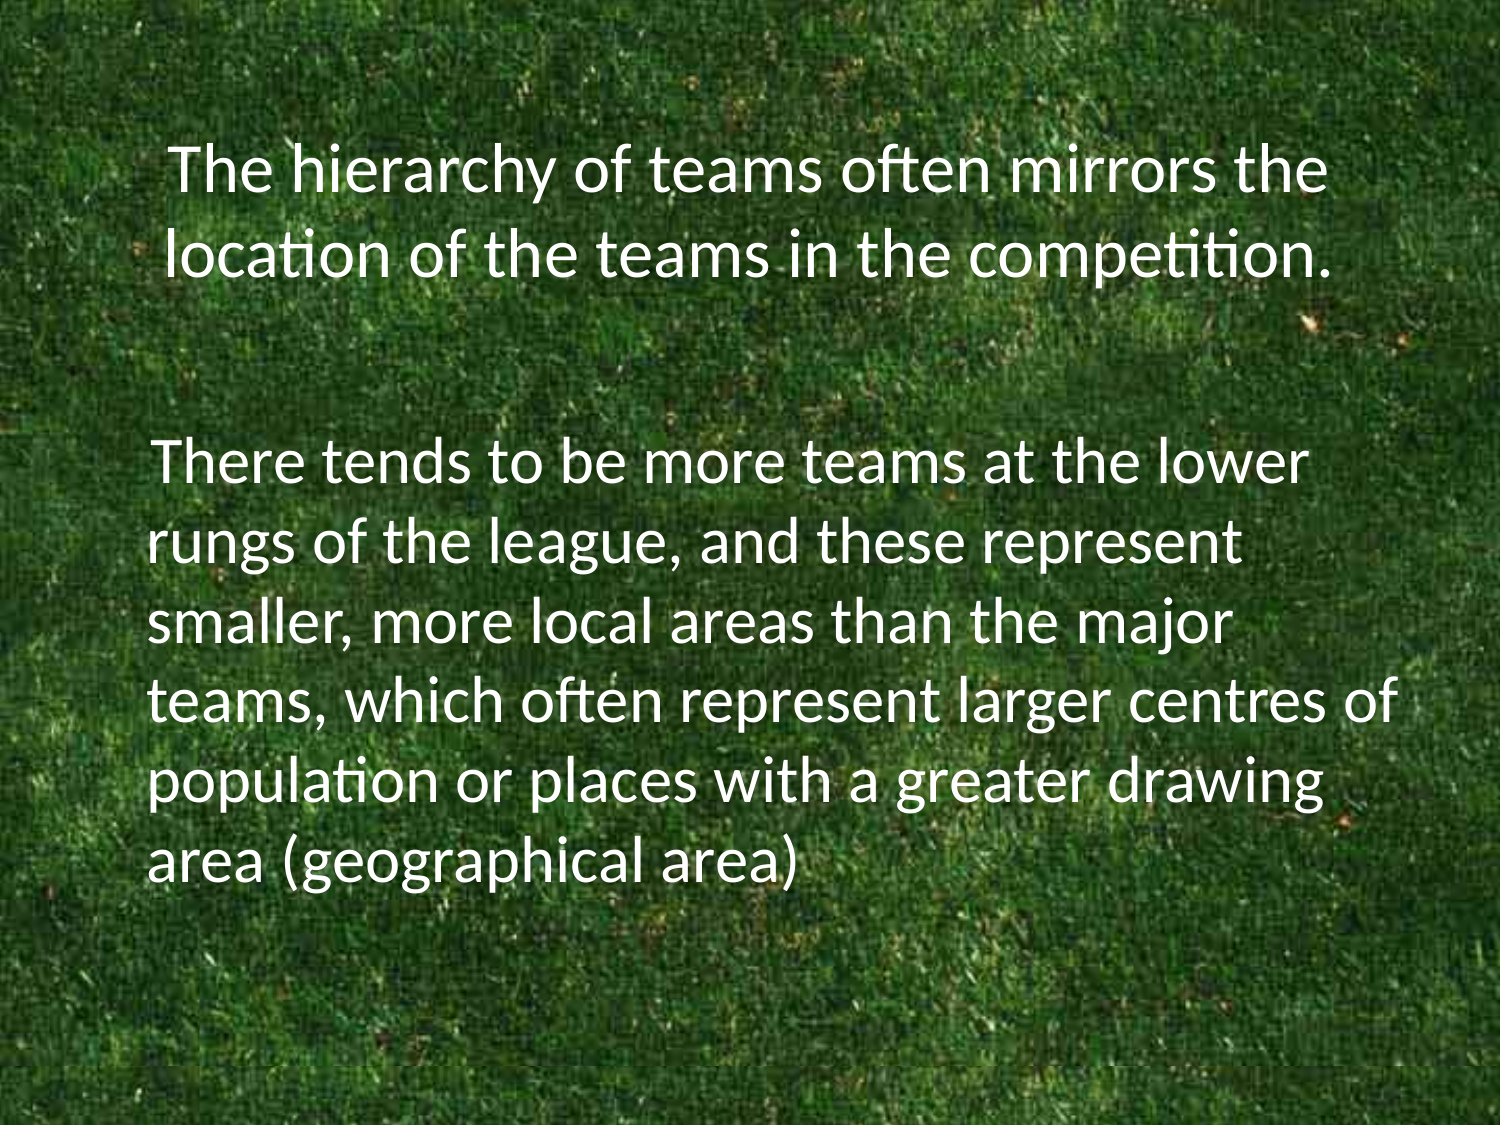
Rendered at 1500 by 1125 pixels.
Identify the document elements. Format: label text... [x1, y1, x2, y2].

picture [0, 0, 1500, 1125]
title The hierarchy of teams often mirrors the location of the teams in the competition. [75, 113, 1425, 301]
list There tends to be more teams at the lower rungs of the league, and these represent smaller, more local areas than the major teams, which often represent larger centres of population or places with a greater drawing area (geographical area) [75, 408, 1425, 1125]
